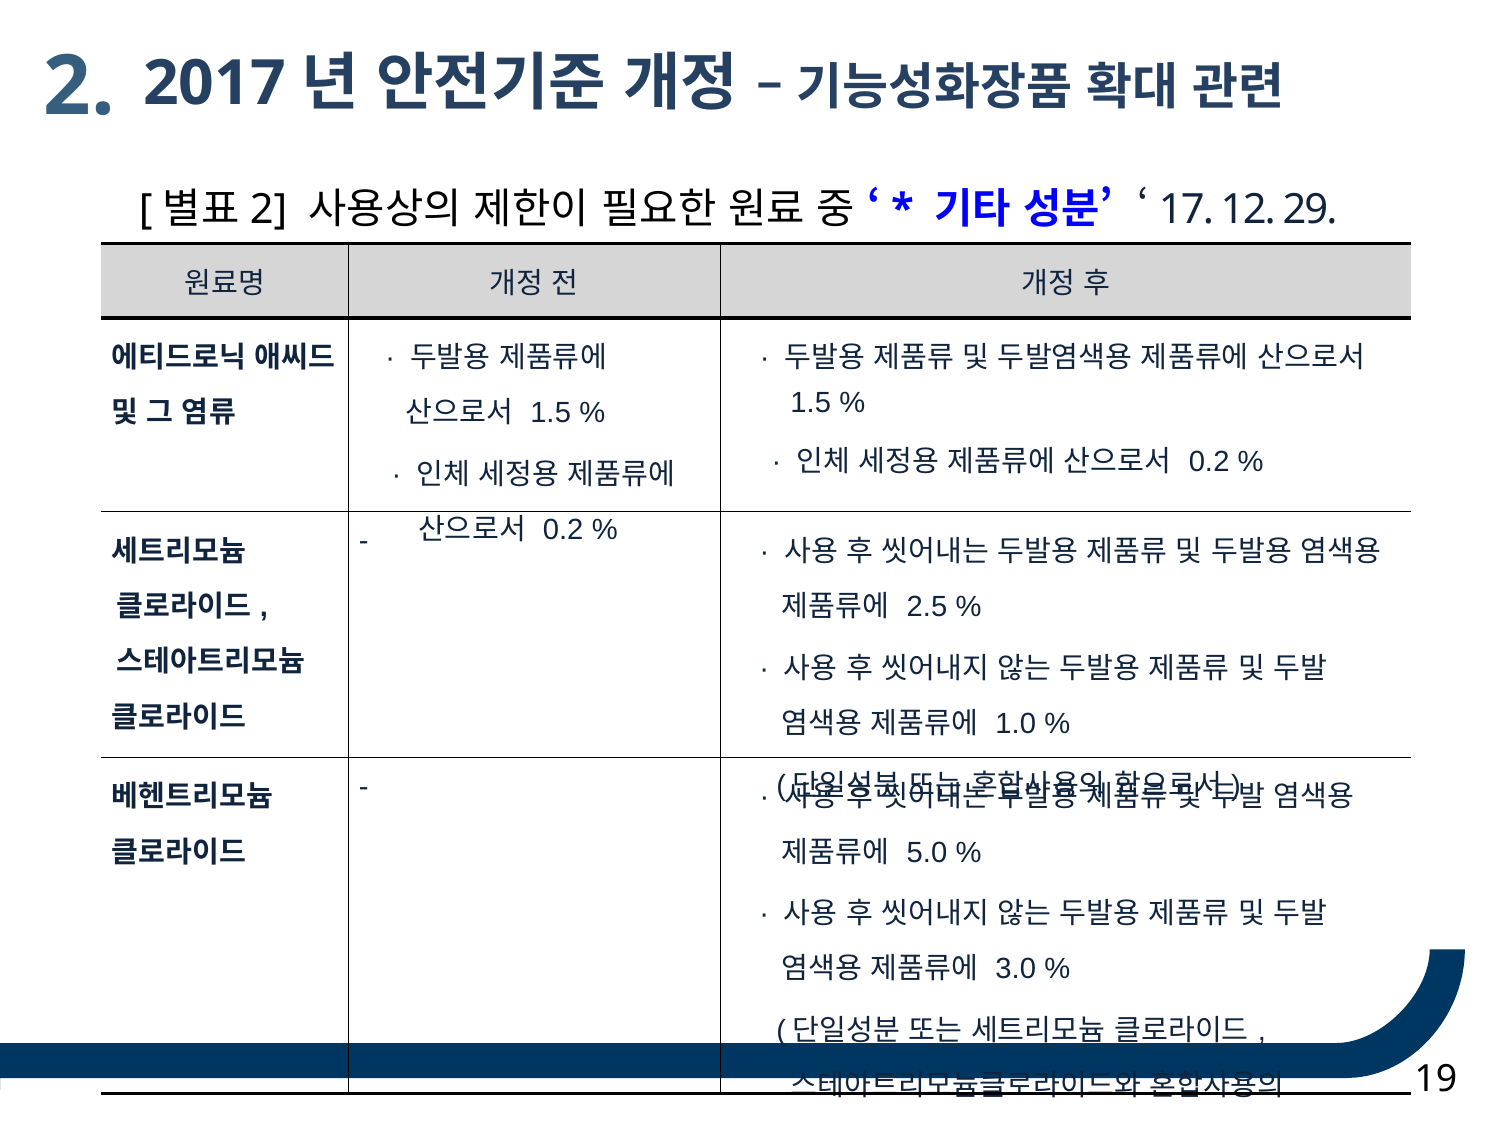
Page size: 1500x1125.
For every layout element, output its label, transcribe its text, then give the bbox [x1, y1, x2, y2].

text_box 2017년 안전기준 개정 – 기능성화장품 확대 관련 [172, 75, 1500, 125]
table_cell · 사용 후 씻어내는 두발용 제품류 및 두발 염색용 제품류에 5.0 % · 사용 후 씻어내지 않는 두발용 제품류 및 두발 염색용 제품류에 3.0 % (단일성분 또는 세트리모늄 클로라이드, 스테아트리모늄클로라이드와 혼합사용의 합으로서) [721, 758, 1411, 1092]
text_box [0, 0, 1500, 75]
table_cell - [349, 512, 720, 757]
table_cell 에티드로닉 애씨드 및 그 염류 [101, 320, 348, 511]
text_box 2. [7, 23, 172, 139]
text_box [별표2] 사용상의 제한이 필요한 원료 중 ‘* 기타 성분’ ‘17. 12. 29. (‘17. 12. 29.) [53, 149, 1424, 364]
table_cell - [349, 758, 720, 1092]
table_cell · 두발용 제품류 및 두발염색용 제품류에 산으로서 1.5 % · 인체 세정용 제품류에 산으로서 0.2 % [721, 320, 1411, 511]
table_cell 베헨트리모늄 클로라이드 [101, 758, 348, 1092]
table_cell 세트리모늄 클로라이드, 스테아트리모늄 클로라이드 [101, 512, 348, 757]
table_header 개정 전 [349, 245, 720, 316]
text_box 19 [1399, 1046, 1477, 1107]
table_header 원료명 [101, 245, 348, 316]
table_cell · 사용 후 씻어내는 두발용 제품류 및 두발용 염색용 제품류에 2.5 % · 사용 후 씻어내지 않는 두발용 제품류 및 두발 염색용 제품류에 1.0 % (단일성분 또는 혼합사용의 합으로서) [721, 512, 1411, 757]
table_header 개정 후 [721, 245, 1411, 316]
table_cell · 두발용 제품류에 산으로서 1.5 % · 인체 세정용 제품류에 산으로서 0.2 % [349, 320, 720, 511]
